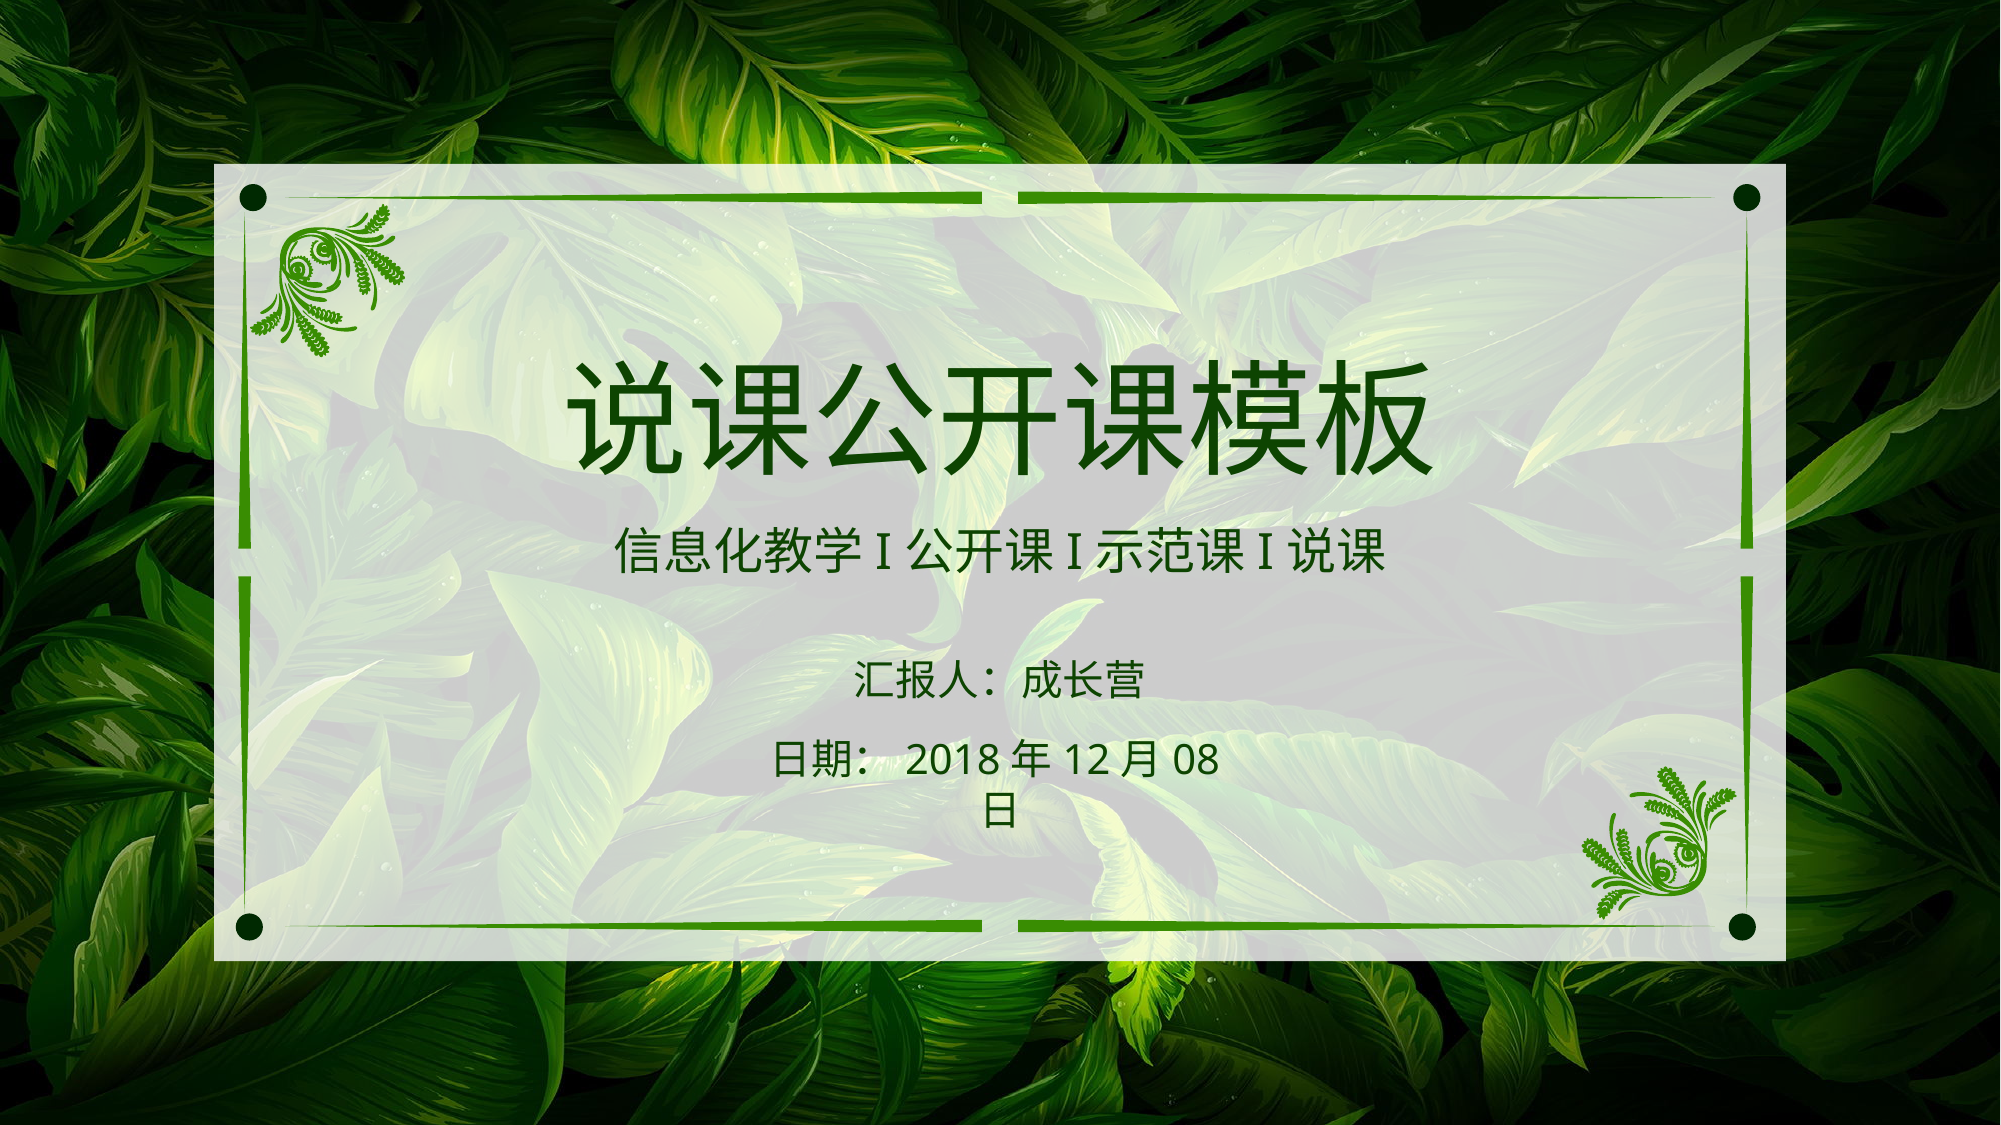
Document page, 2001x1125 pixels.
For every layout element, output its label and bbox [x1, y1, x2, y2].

text_box [235, 184, 1761, 941]
picture [0, 0, 2001, 1125]
text_box [249, 199, 408, 358]
text_box [213, 163, 1787, 962]
text_box [1579, 766, 1737, 924]
